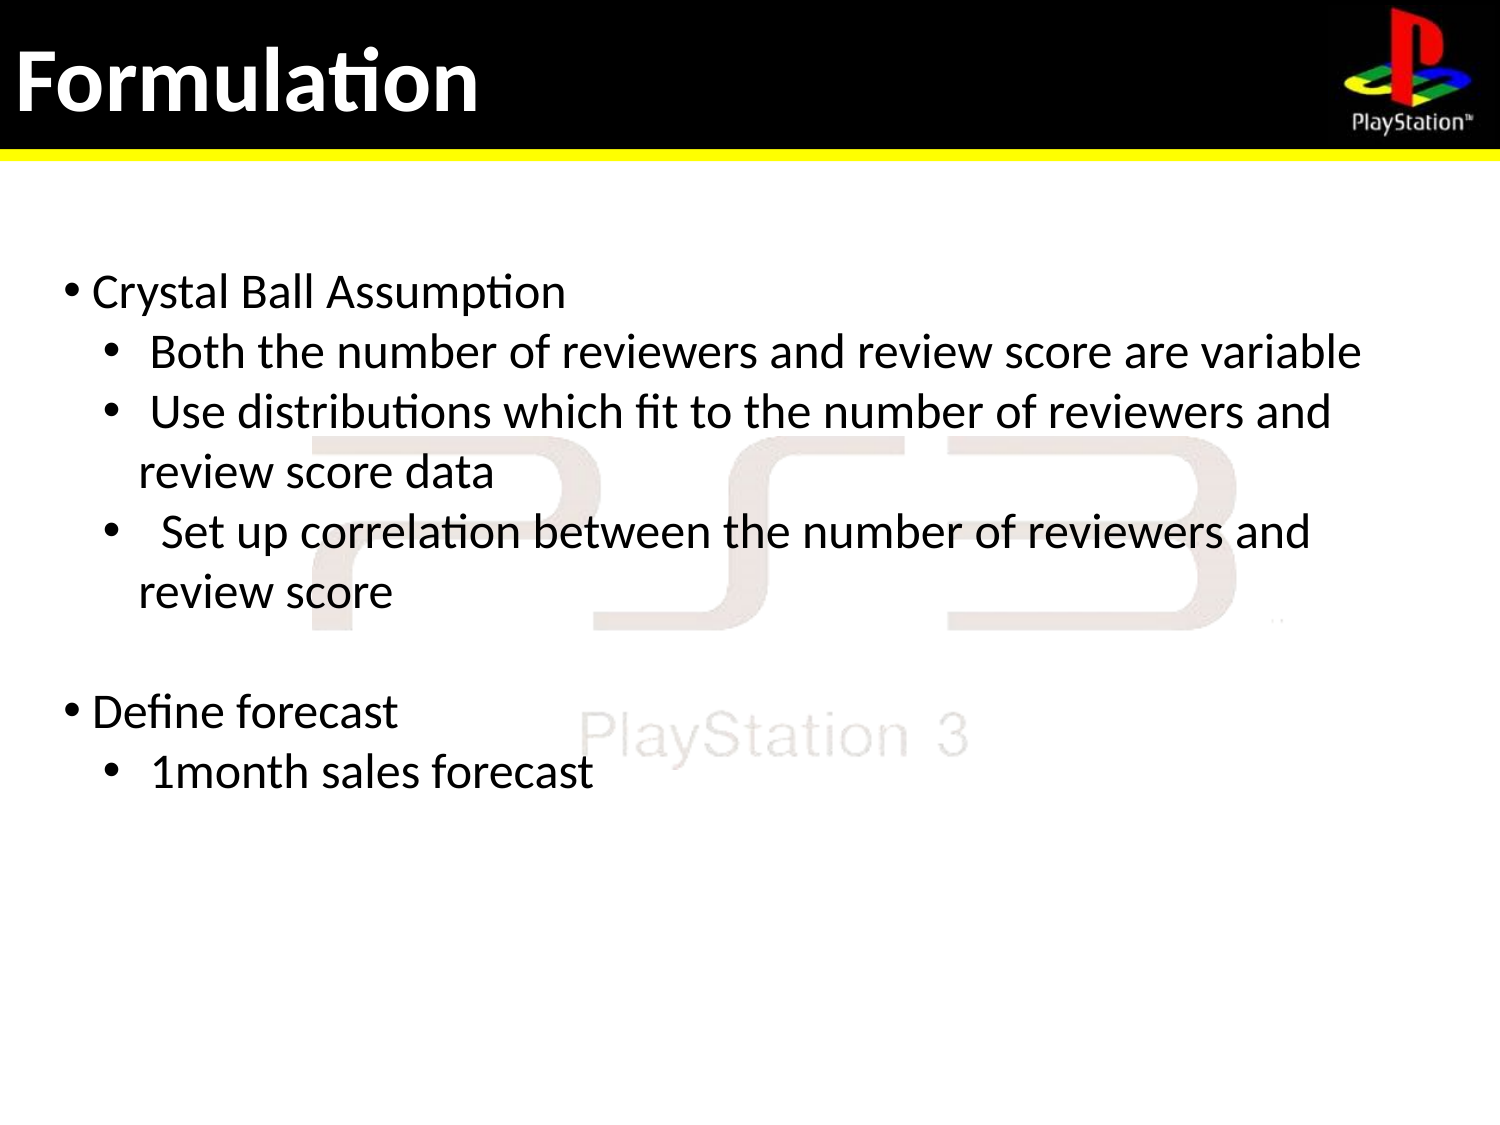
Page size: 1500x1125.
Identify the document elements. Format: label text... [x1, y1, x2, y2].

text_box Crystal Ball Assumption Both the number of reviewers and review score are variable Use distributions which fit to the number of reviewers and review score data Set up correlation between the number of reviewers and review score Define forecast 1month sales forecast [48, 251, 1456, 807]
title Formulation [0, 0, 1350, 150]
picture [1350, 5, 1495, 145]
